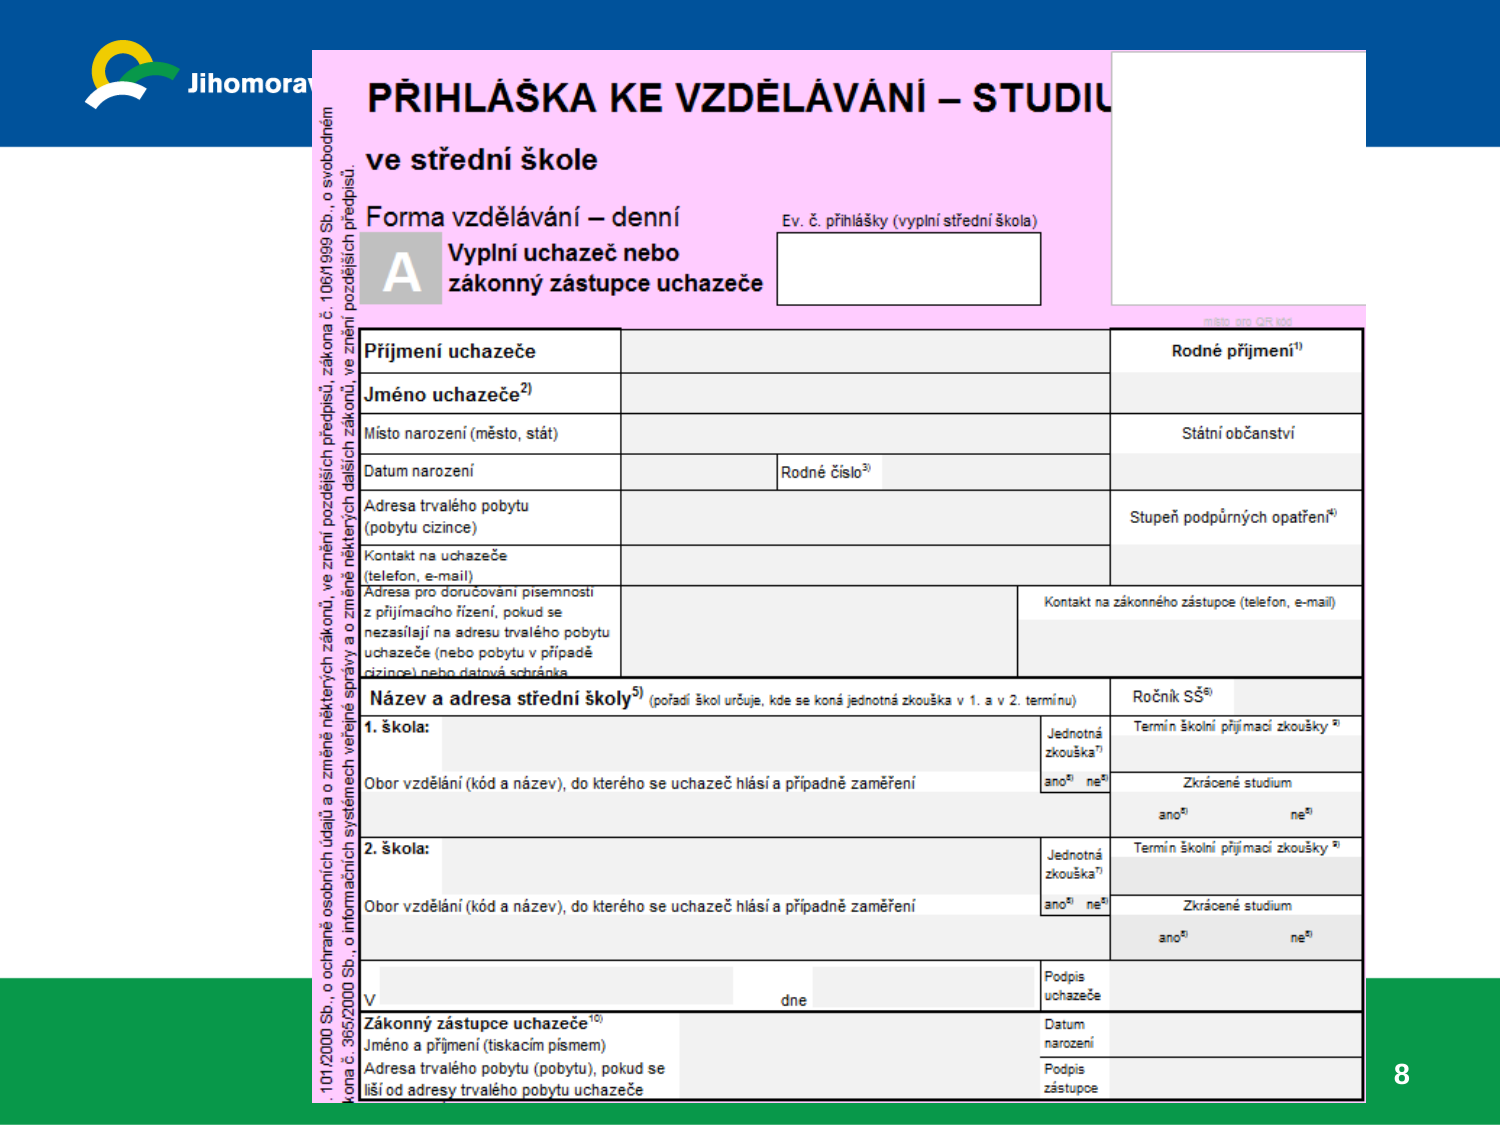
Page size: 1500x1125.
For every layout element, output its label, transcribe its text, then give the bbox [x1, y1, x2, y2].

slide_number 8 [1371, 1042, 1425, 1103]
picture [0, 0, 1500, 1125]
